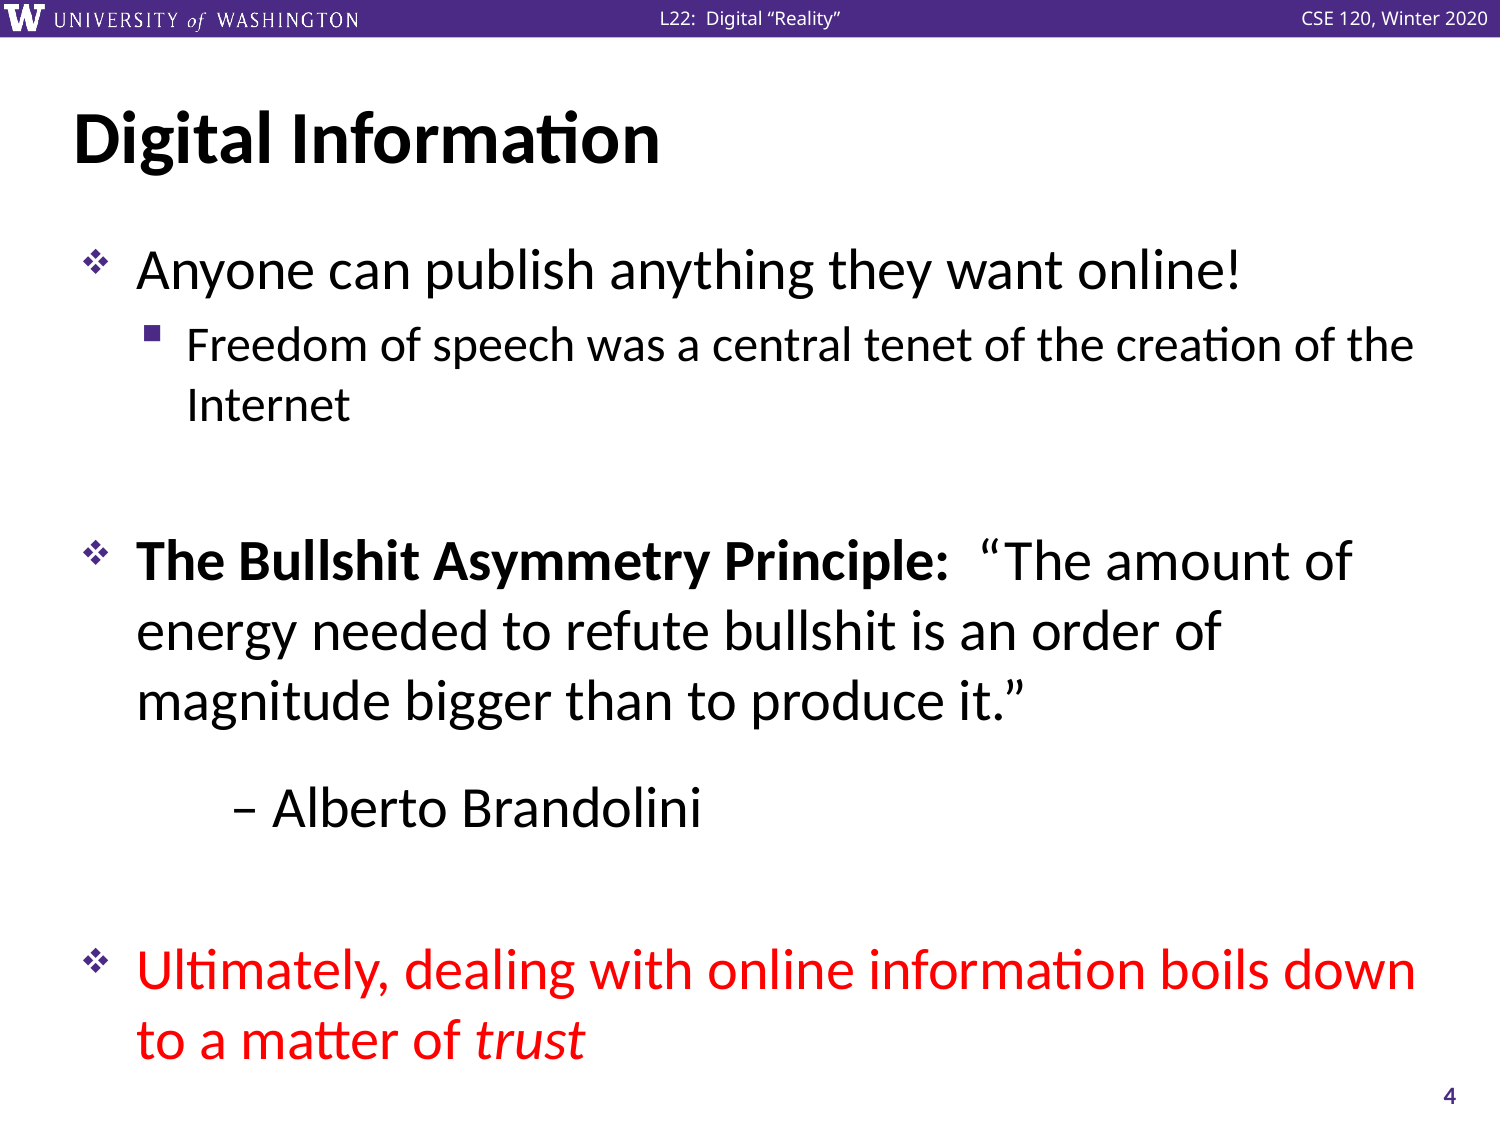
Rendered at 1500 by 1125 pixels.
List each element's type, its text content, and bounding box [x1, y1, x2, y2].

list Anyone can publish anything they want online! Freedom of speech was a central tenet of the creation of the Internet The Bullshit Asymmetry Principle: “The amount of energy needed to refute bullshit is an order of magnitude bigger than to produce it.” – Alberto Brandolini Ultimately, dealing with online information boils down to a matter of trust [64, 223, 1438, 1040]
picture [4, 4, 358, 32]
title Digital Information [58, 71, 1438, 197]
slide_number 4 [1400, 1065, 1500, 1125]
